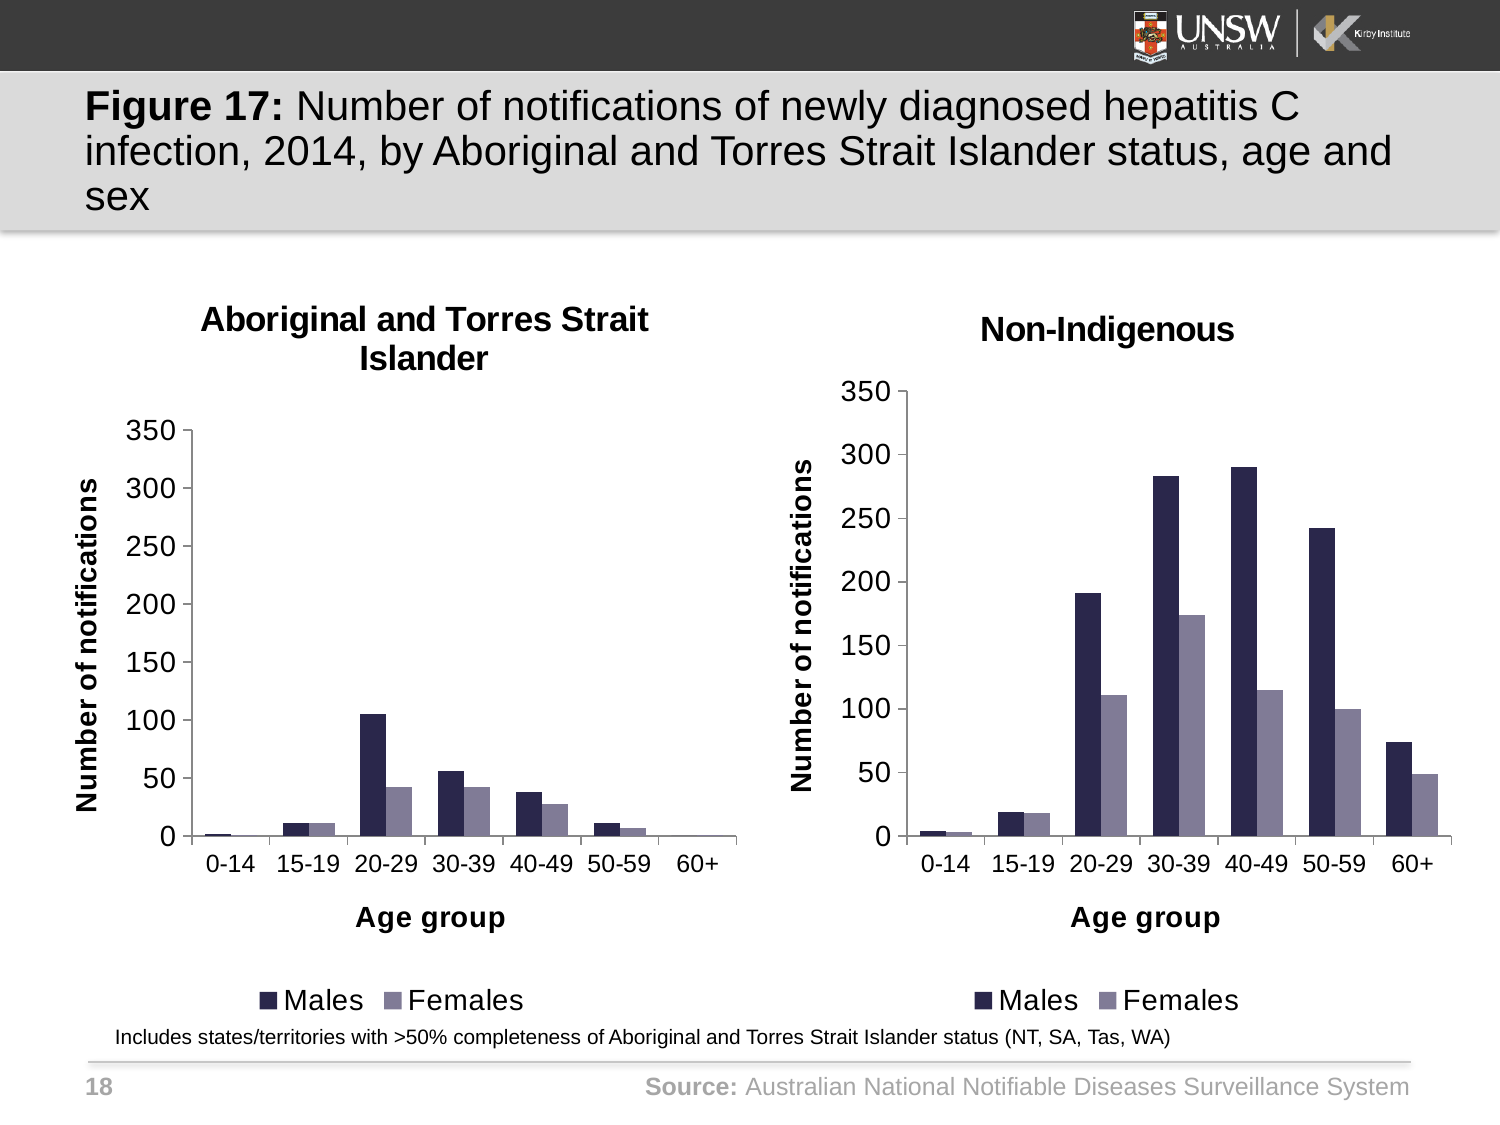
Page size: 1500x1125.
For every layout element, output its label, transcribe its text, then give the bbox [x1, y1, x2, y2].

picture [0, 0, 1500, 71]
title Figure 17: Number of notifications of newly diagnosed hepatitis C infection, 2014, by Aboriginal and Torres Strait Islander status, age and sex [85, 84, 1412, 216]
text_box Includes states/territories with >50% completeness of Aboriginal and Torres Strait Islander status (NT, SA, Tas, WA) [100, 1032, 1424, 1057]
chart [34, 276, 1466, 1024]
list Source: Australian National Notifiable Diseases Surveillance System [262, 1070, 1412, 1112]
slide_number 18 [85, 1070, 195, 1112]
